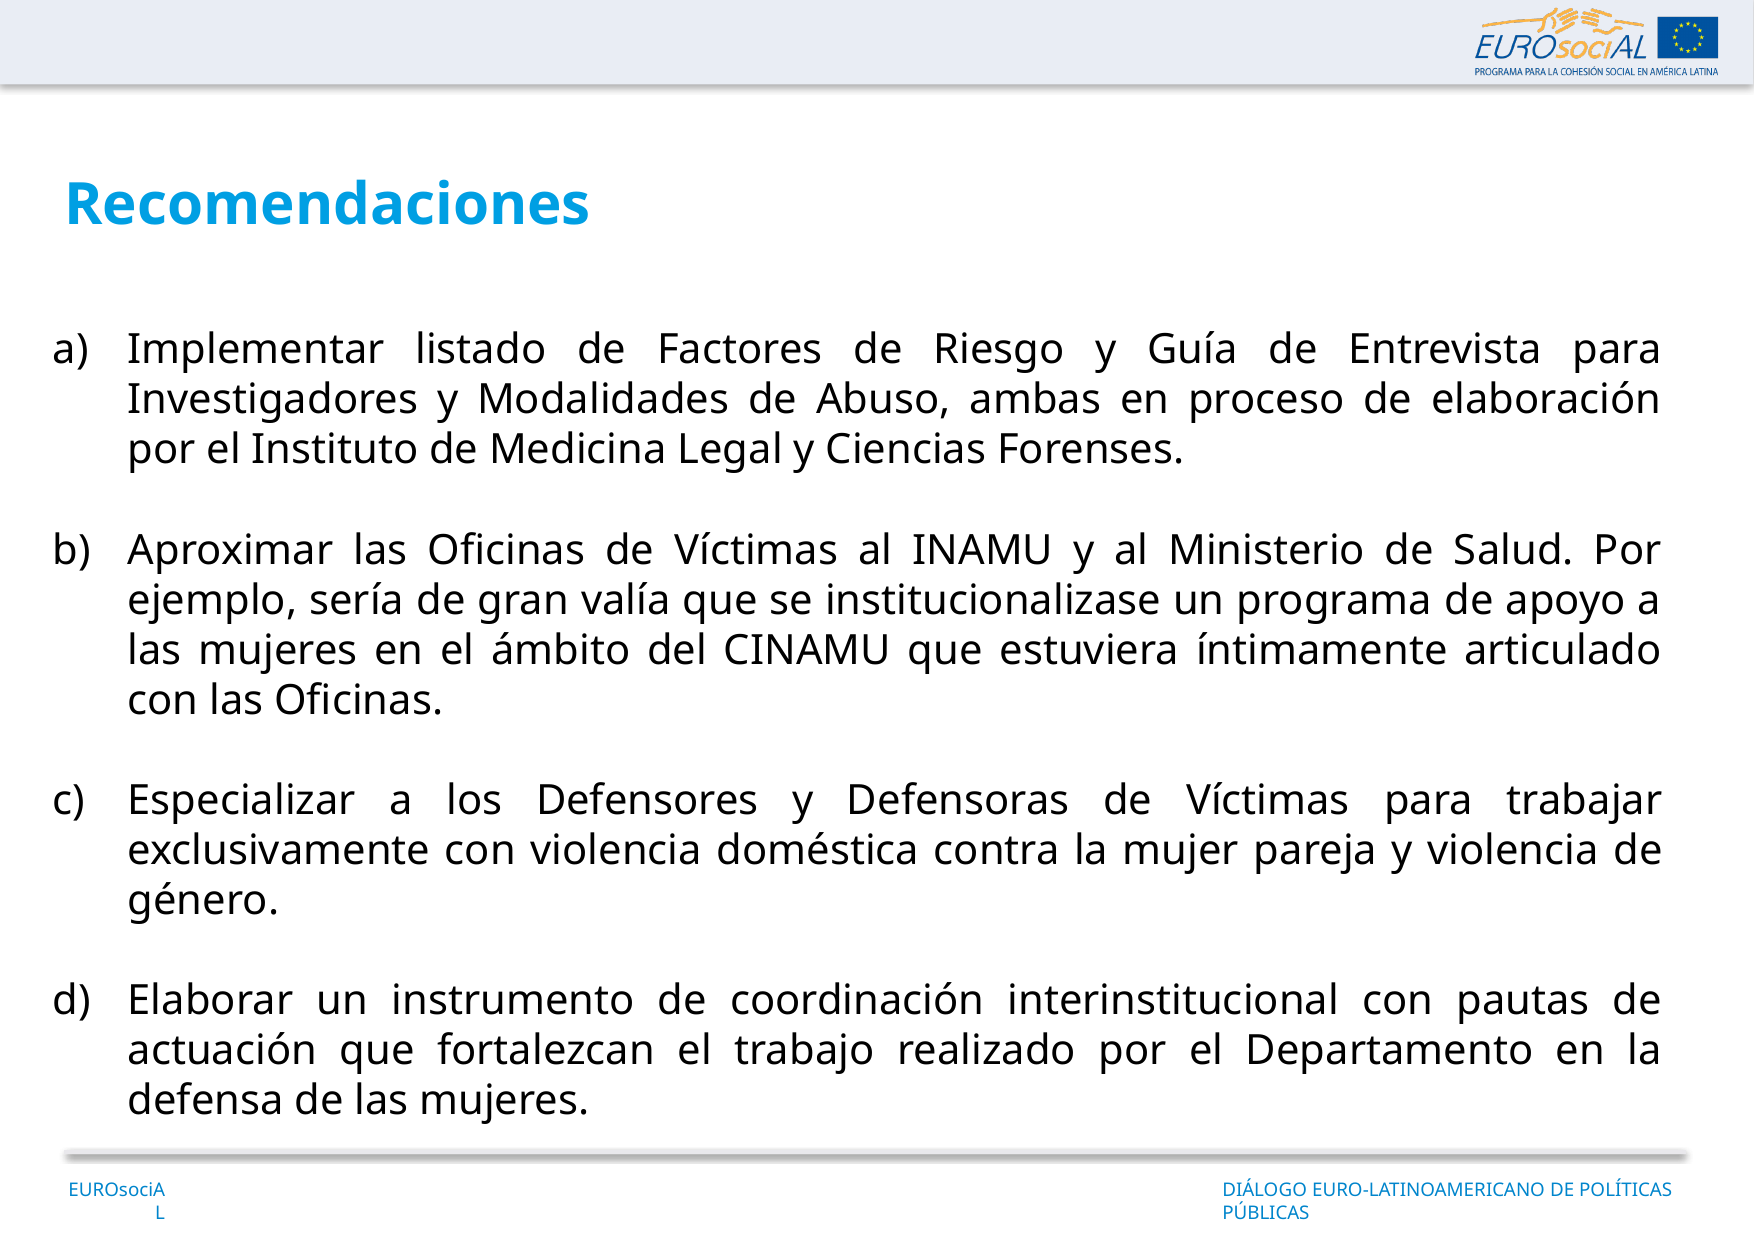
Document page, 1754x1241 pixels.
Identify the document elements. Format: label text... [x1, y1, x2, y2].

text_box Implementar listado de Factores de Riesgo y Guía de Entrevista para Investigadores y Modalidades de Abuso, ambas en proceso de elaboración por el Instituto de Medicina Legal y Ciencias Forenses. Aproximar las Oficinas de Víctimas al INAMU y al Ministerio de Salud. Por ejemplo, sería de gran valía que se institucionalizase un programa de apoyo a las mujeres en el ámbito del CINAMU que estuviera íntimamente articulado con las Oficinas. Especializar a los Defensores y Defensoras de Víctimas para trabajar exclusivamente con violencia doméstica contra la mujer pareja y violencia de género. Elaborar un instrumento de coordinación interinstitucional con pautas de actuación que fortalezcan el trabajo realizado por el Departamento en la defensa de las mujeres. [38, 314, 1678, 1130]
text_box Recomendaciones [49, 158, 1628, 233]
picture [1467, 0, 1728, 85]
picture [1249, 1208, 1254, 1217]
